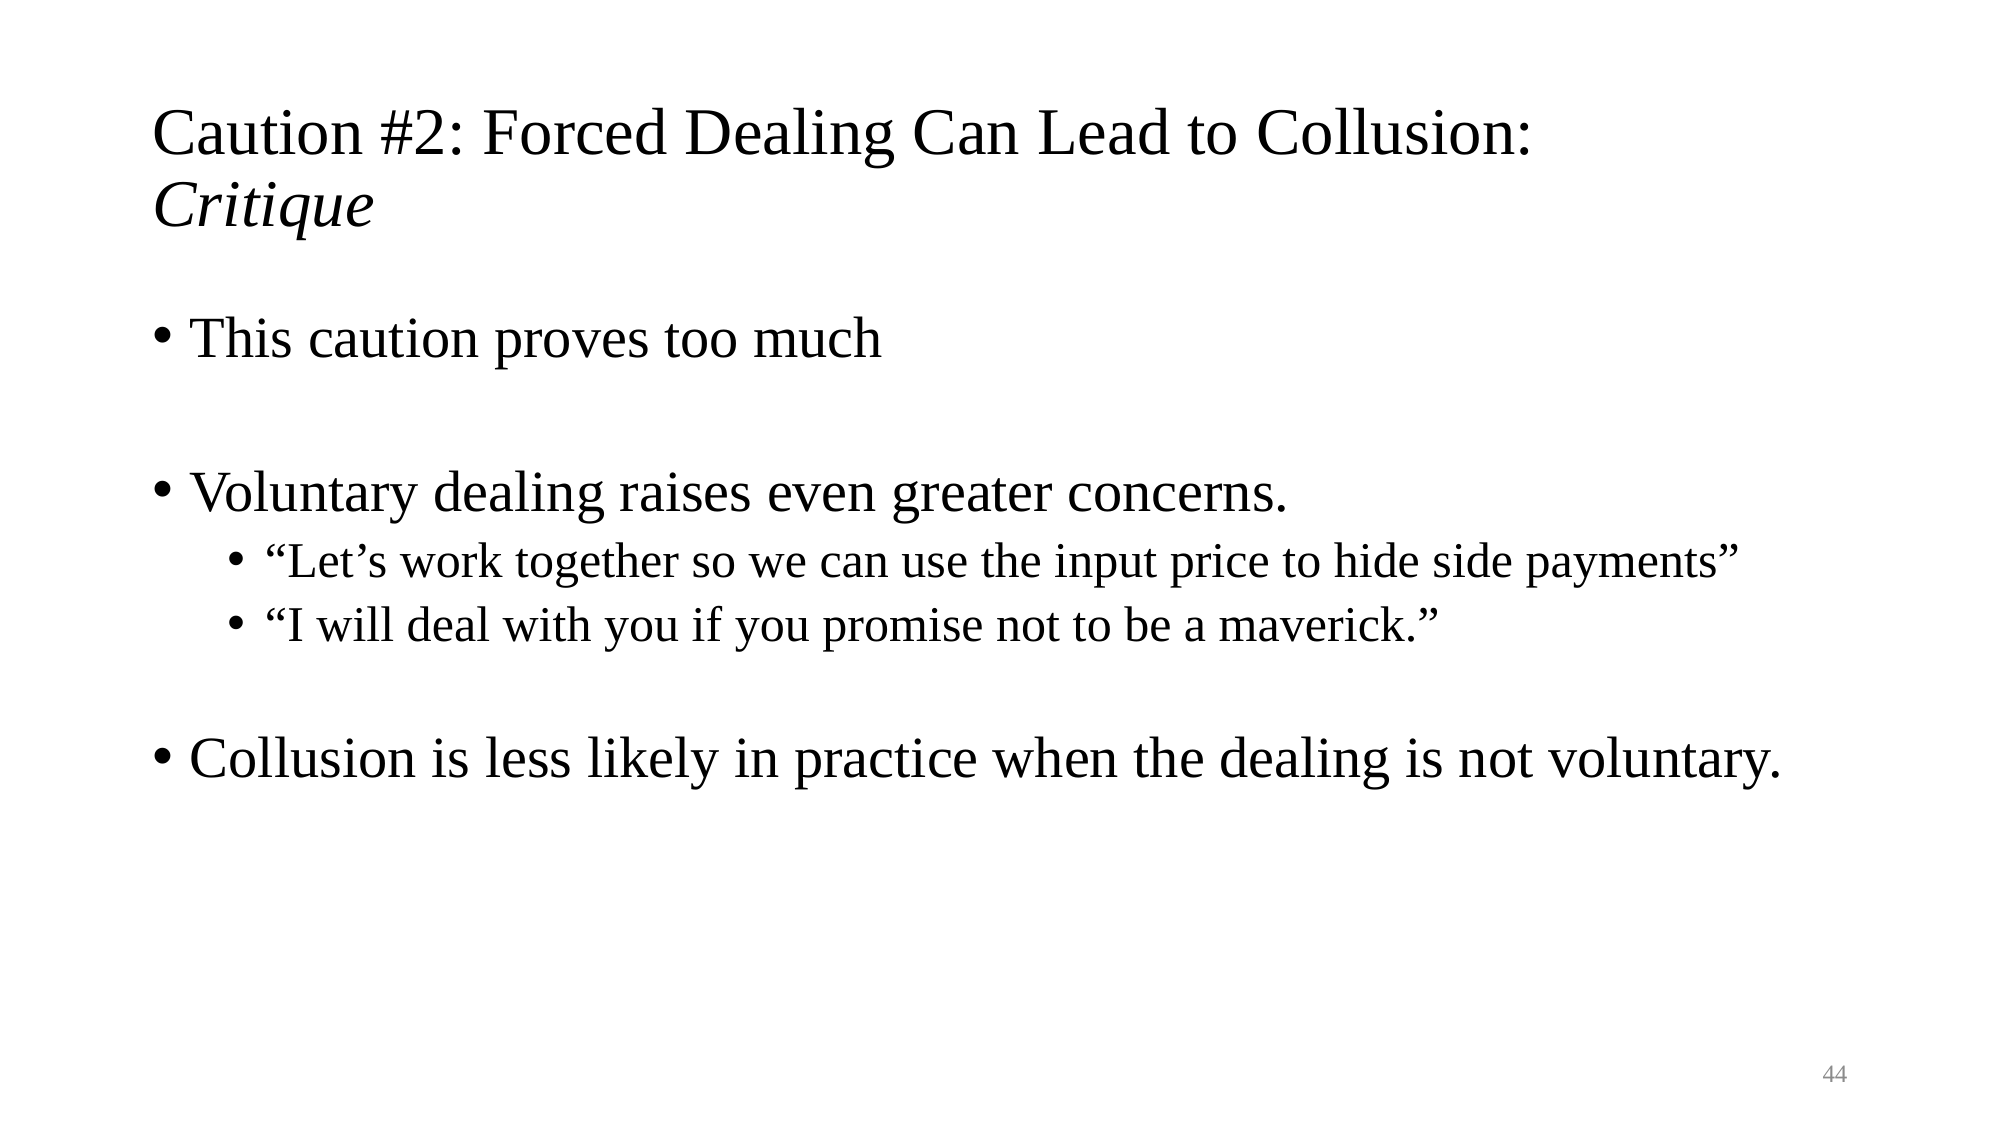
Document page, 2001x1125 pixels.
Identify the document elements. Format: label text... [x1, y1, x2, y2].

slide_number 44 [1412, 1042, 1863, 1103]
list This caution proves too much Voluntary dealing raises even greater concerns. “Let’s work together so we can use the input price to hide side payments” “I will deal with you if you promise not to be a maverick.” Collusion is less likely in practice when the dealing is not voluntary. [137, 299, 1863, 1014]
title Caution #2: Forced Dealing Can Lead to Collusion: Critique [137, 59, 1863, 278]
